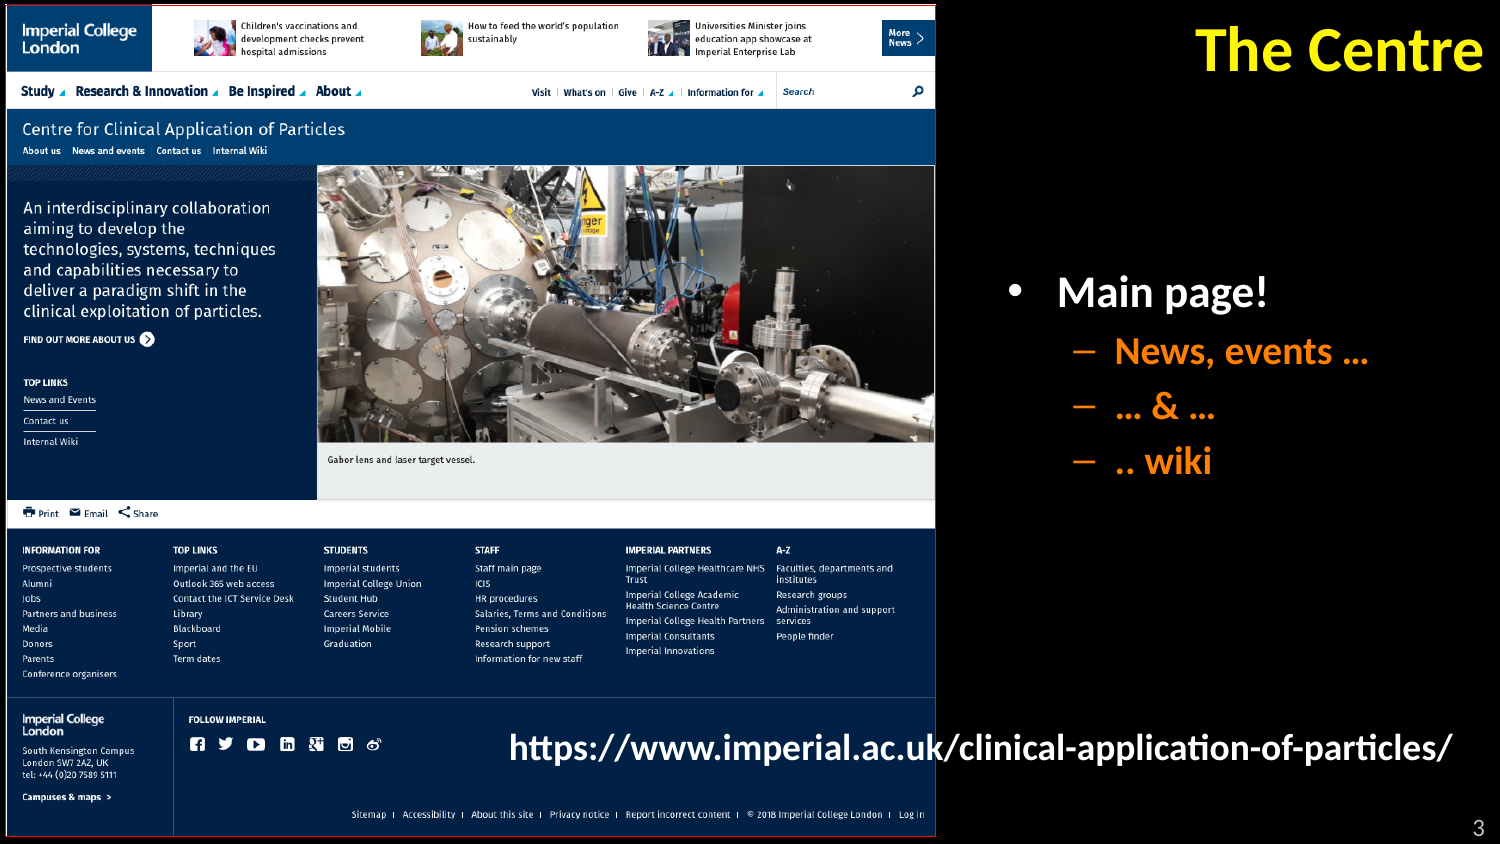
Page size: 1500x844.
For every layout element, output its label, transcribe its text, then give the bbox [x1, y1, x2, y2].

list Main page! News, events … … & … .. wiki [992, 254, 1464, 493]
text_box https://www.imperial.ac.uk/clinical-application-of-particles/ [941, 715, 1469, 775]
slide_number 3 [1149, 808, 1500, 844]
picture [4, 4, 936, 837]
title The Centre [0, 0, 1500, 93]
